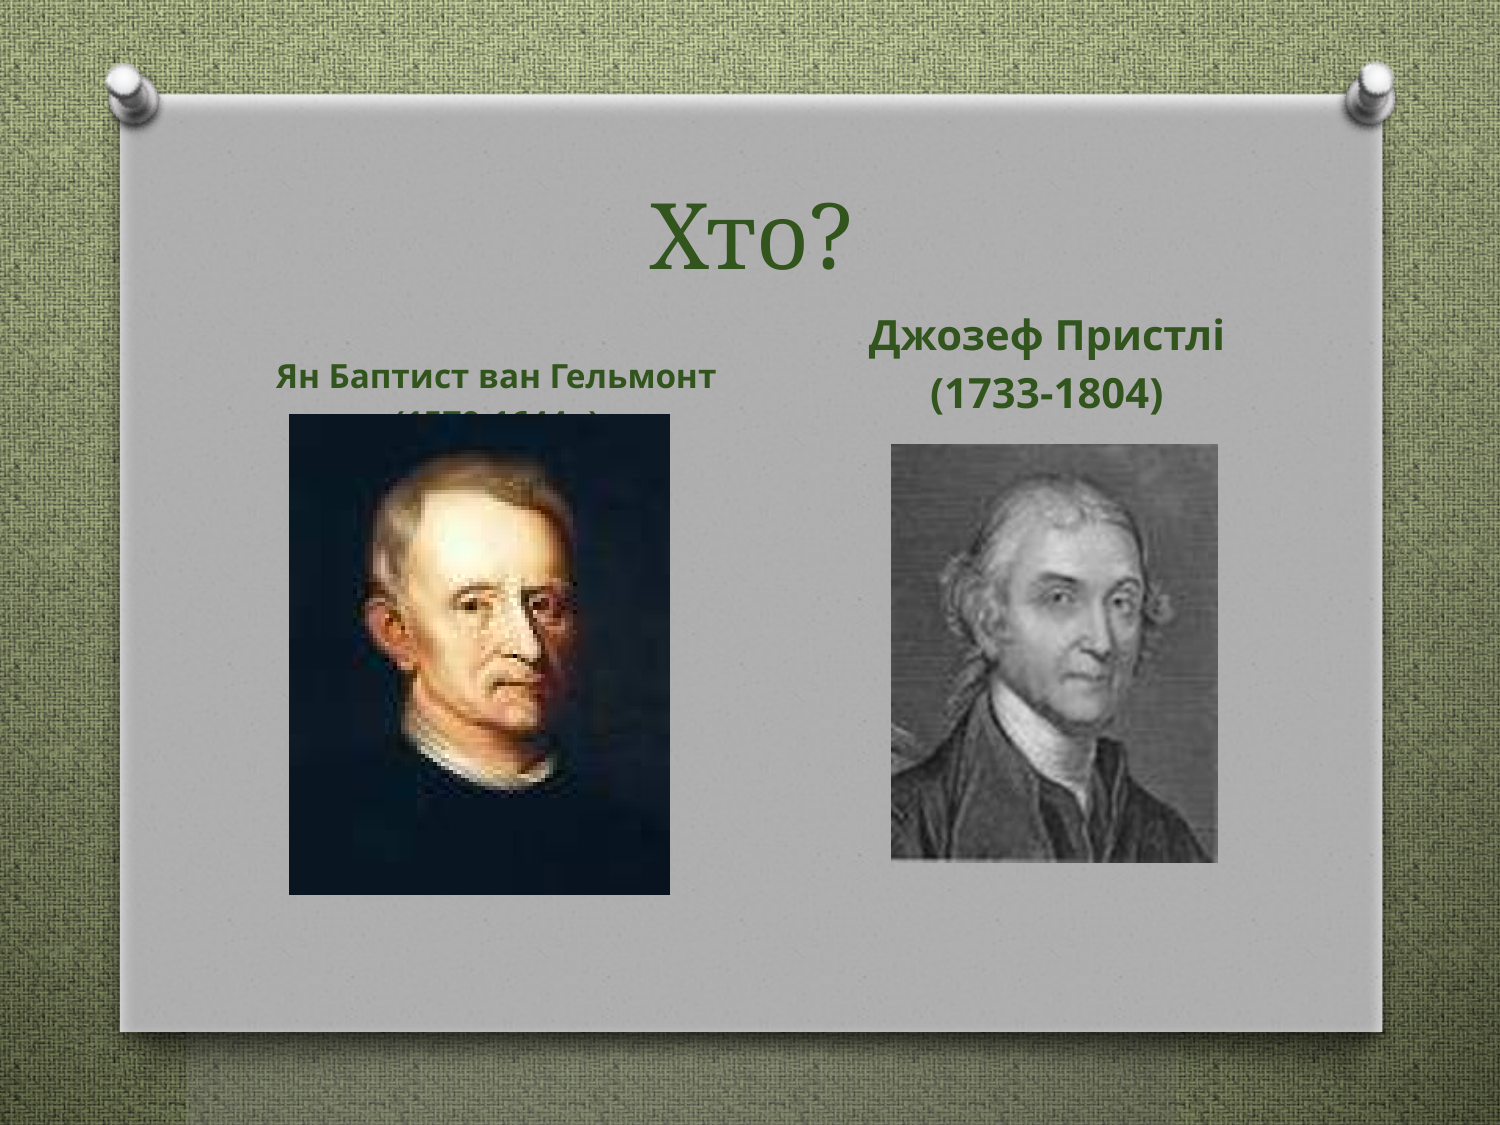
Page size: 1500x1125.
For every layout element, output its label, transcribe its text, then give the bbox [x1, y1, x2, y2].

picture [74, 31, 198, 153]
list Ян Баптист ван Гельмонт (1579-1644р) [255, 348, 738, 457]
list Джозеф Пристлі (1733-1804) [805, 348, 1289, 484]
picture [1318, 35, 1438, 156]
picture [289, 414, 670, 896]
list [891, 444, 1218, 863]
title Хто? [179, 134, 1323, 332]
